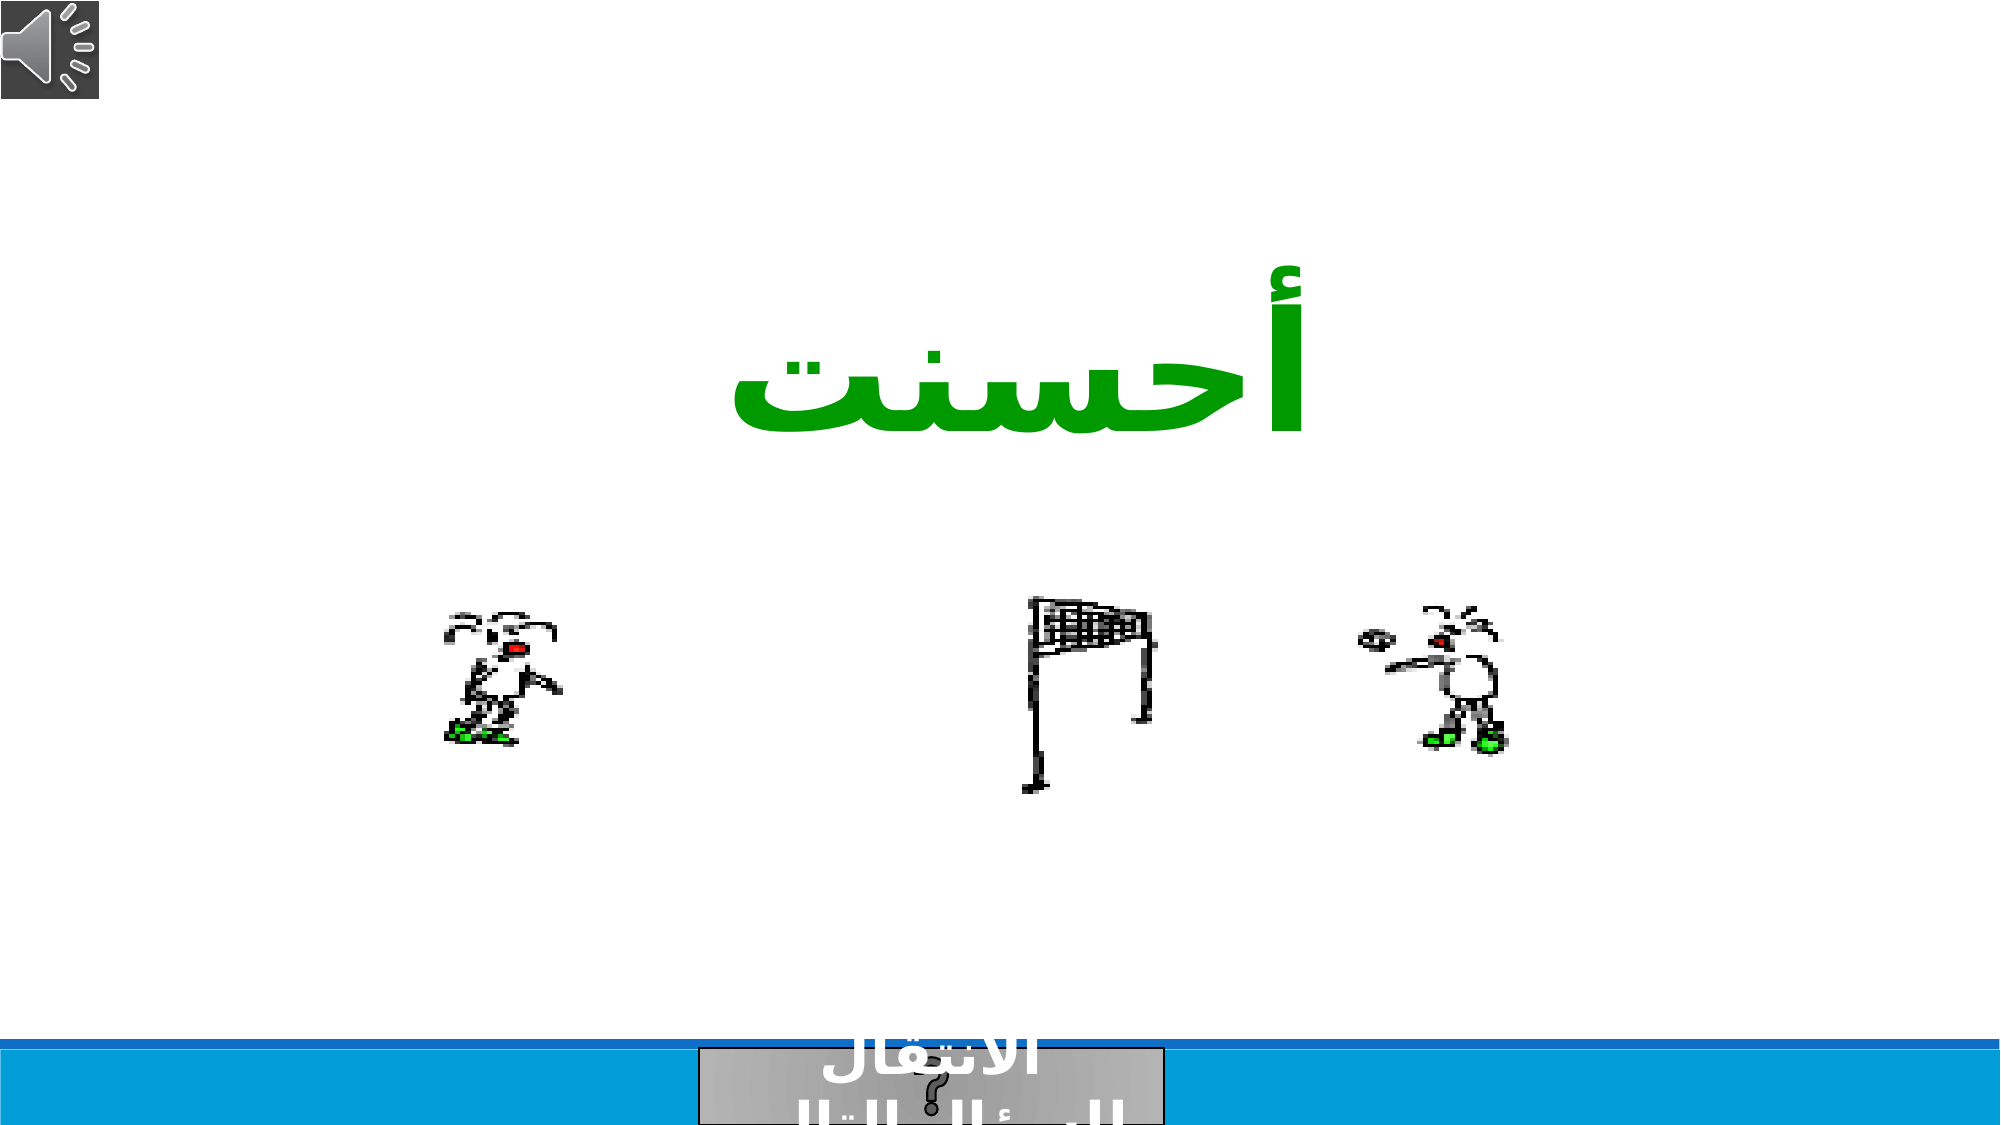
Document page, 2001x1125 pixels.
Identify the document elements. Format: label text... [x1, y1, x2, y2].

picture [0, 0, 101, 101]
picture [427, 474, 1673, 804]
text_box الانتقال للسؤال التالي [698, 1047, 1165, 1125]
text_box أحسنت [654, 257, 1386, 471]
